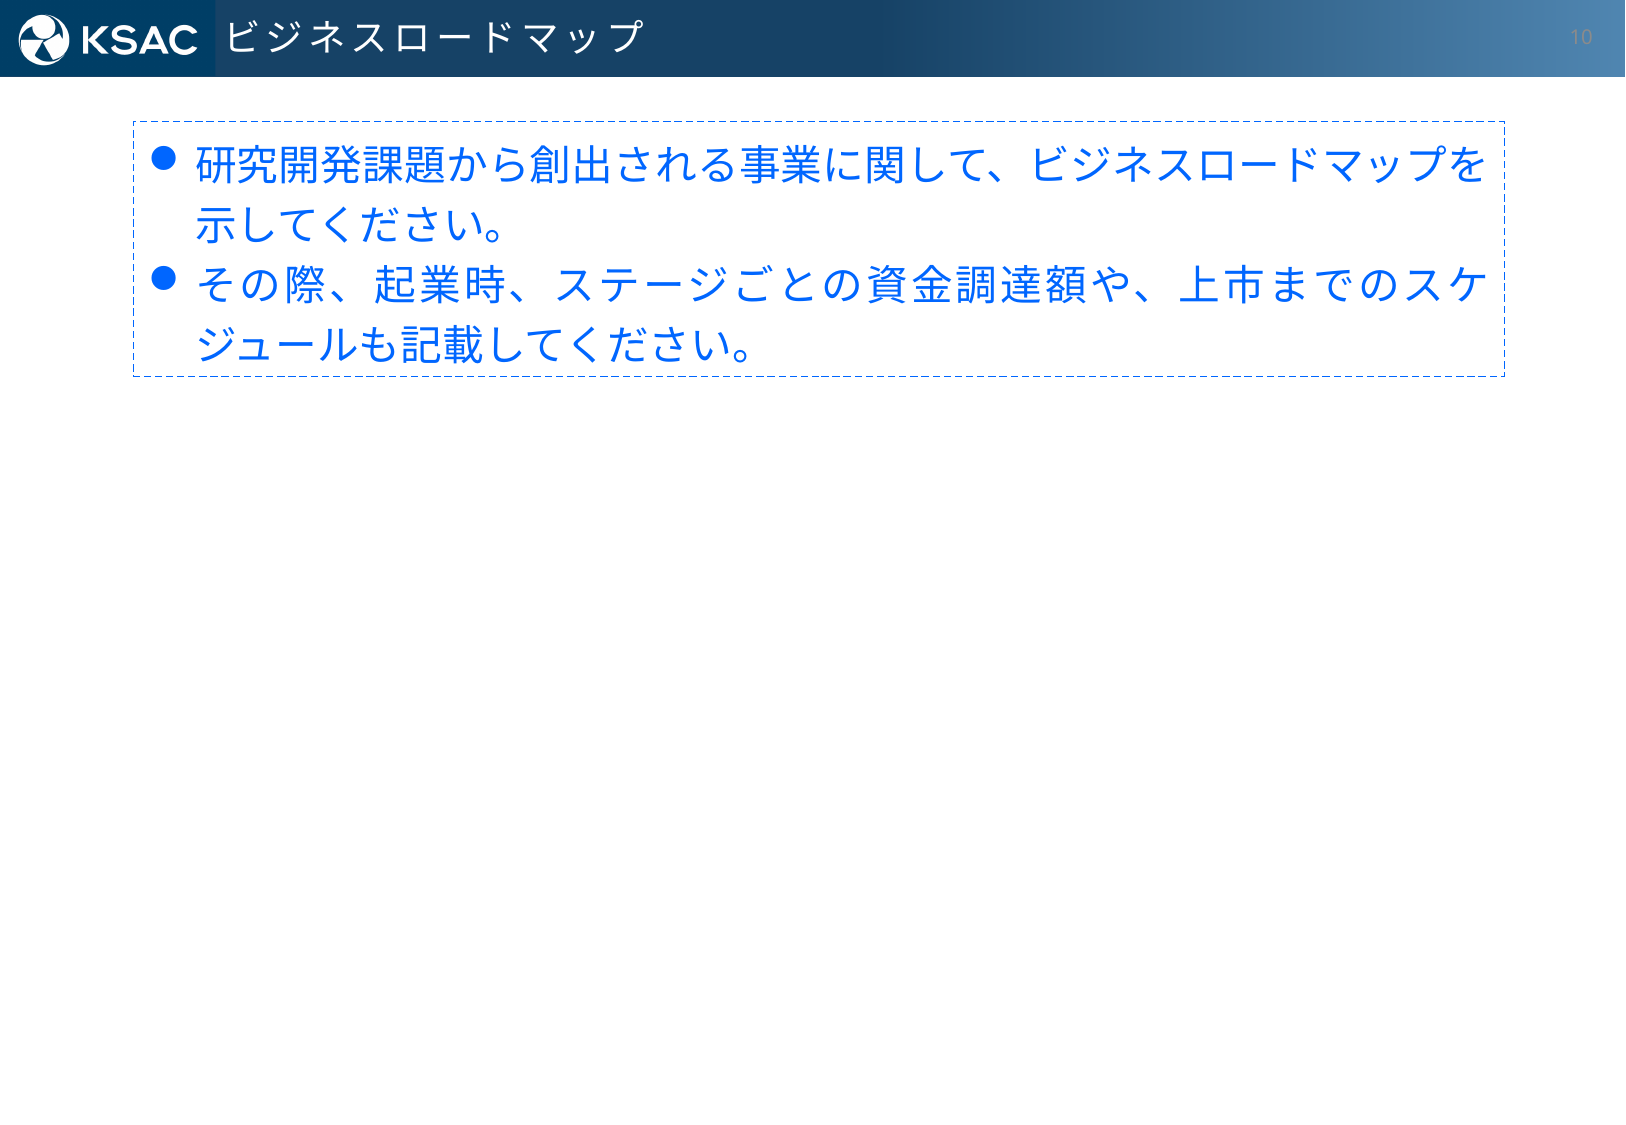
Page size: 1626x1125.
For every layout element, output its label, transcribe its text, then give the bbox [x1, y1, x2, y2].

picture [0, 0, 216, 76]
slide_number 9 [1428, 8, 1608, 69]
text_box 研究開発課題から創出される事業に関して、ビジネスロードマップを示してください。 その際、起業時、ステージごとの資金調達額や、上市までのスケジュールも記載してください。 [133, 121, 1505, 377]
text_box ビジネスロードマップ [208, 6, 659, 66]
